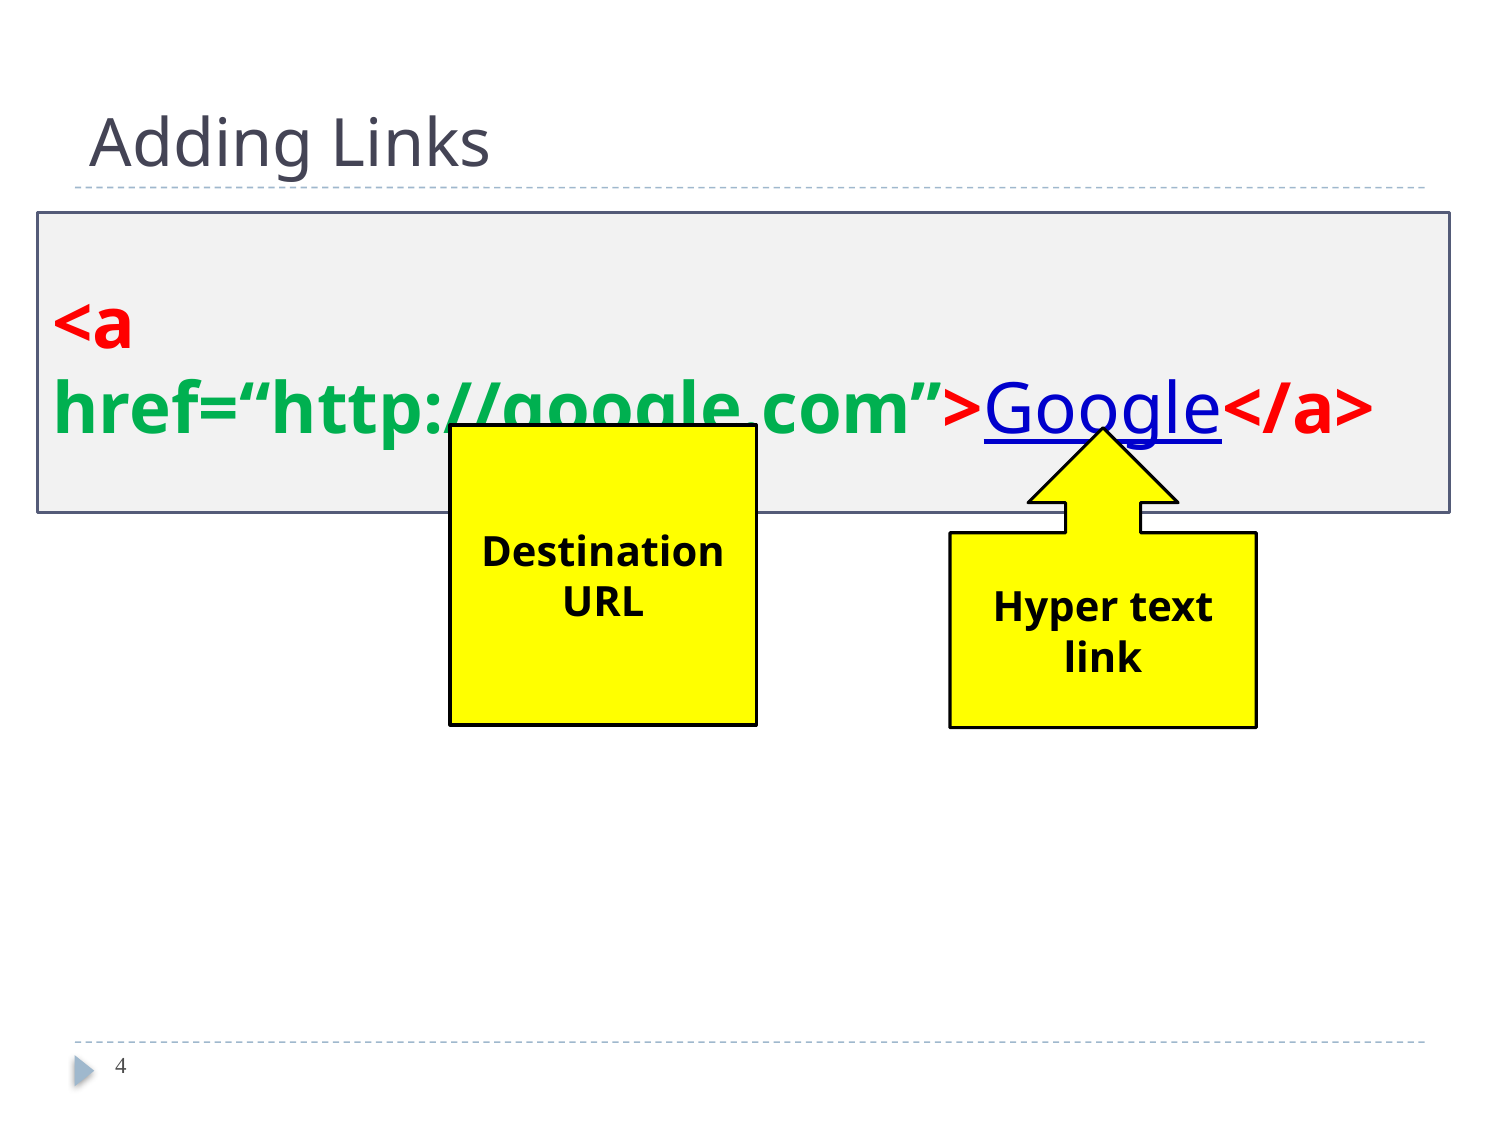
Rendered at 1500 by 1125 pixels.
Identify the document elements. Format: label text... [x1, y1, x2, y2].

text_box Hyper text link [948, 426, 1258, 730]
title Adding Links [75, 24, 1425, 188]
text_box <a href=“http://google.com”>Google</a> [36, 211, 1451, 514]
slide_number 4 [100, 1042, 426, 1103]
list Destination URL [448, 423, 758, 727]
